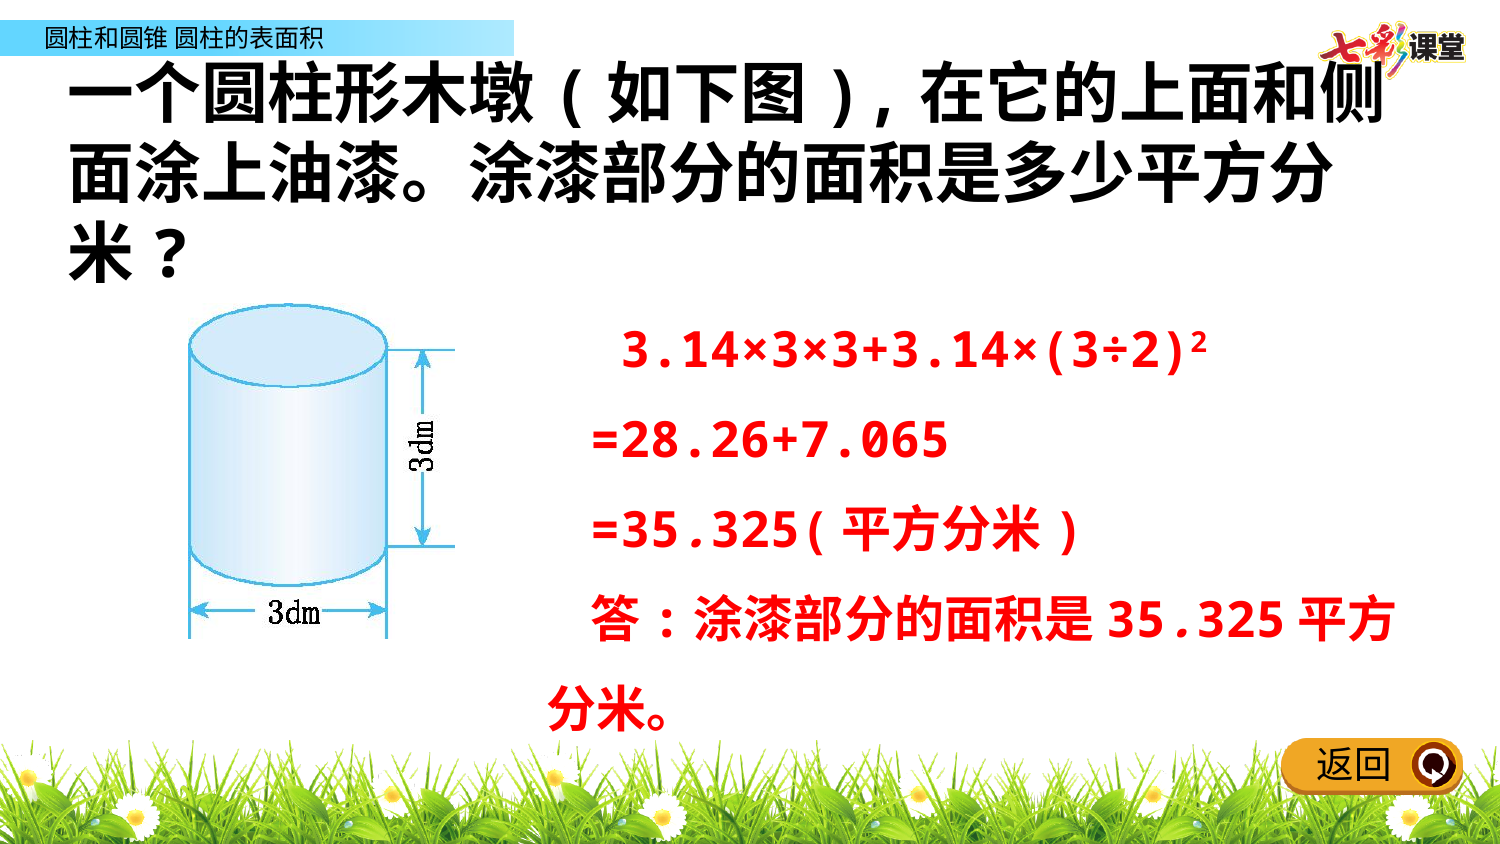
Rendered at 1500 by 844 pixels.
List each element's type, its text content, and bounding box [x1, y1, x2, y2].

picture [0, 740, 1500, 844]
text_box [1281, 733, 1464, 795]
text_box 3.14×3×3+3.14×(3÷2)2 =28.26+7.065 =35.325(平方分米) 答:涂漆部分的面积是35.325平方分米。 [531, 280, 1447, 745]
picture [1316, 20, 1468, 80]
text_box 一个圆柱形木墩(如下图),在它的上面和侧面涂上油漆。涂漆部分的面积是多少平方分米? [53, 43, 1408, 299]
picture [188, 303, 455, 640]
